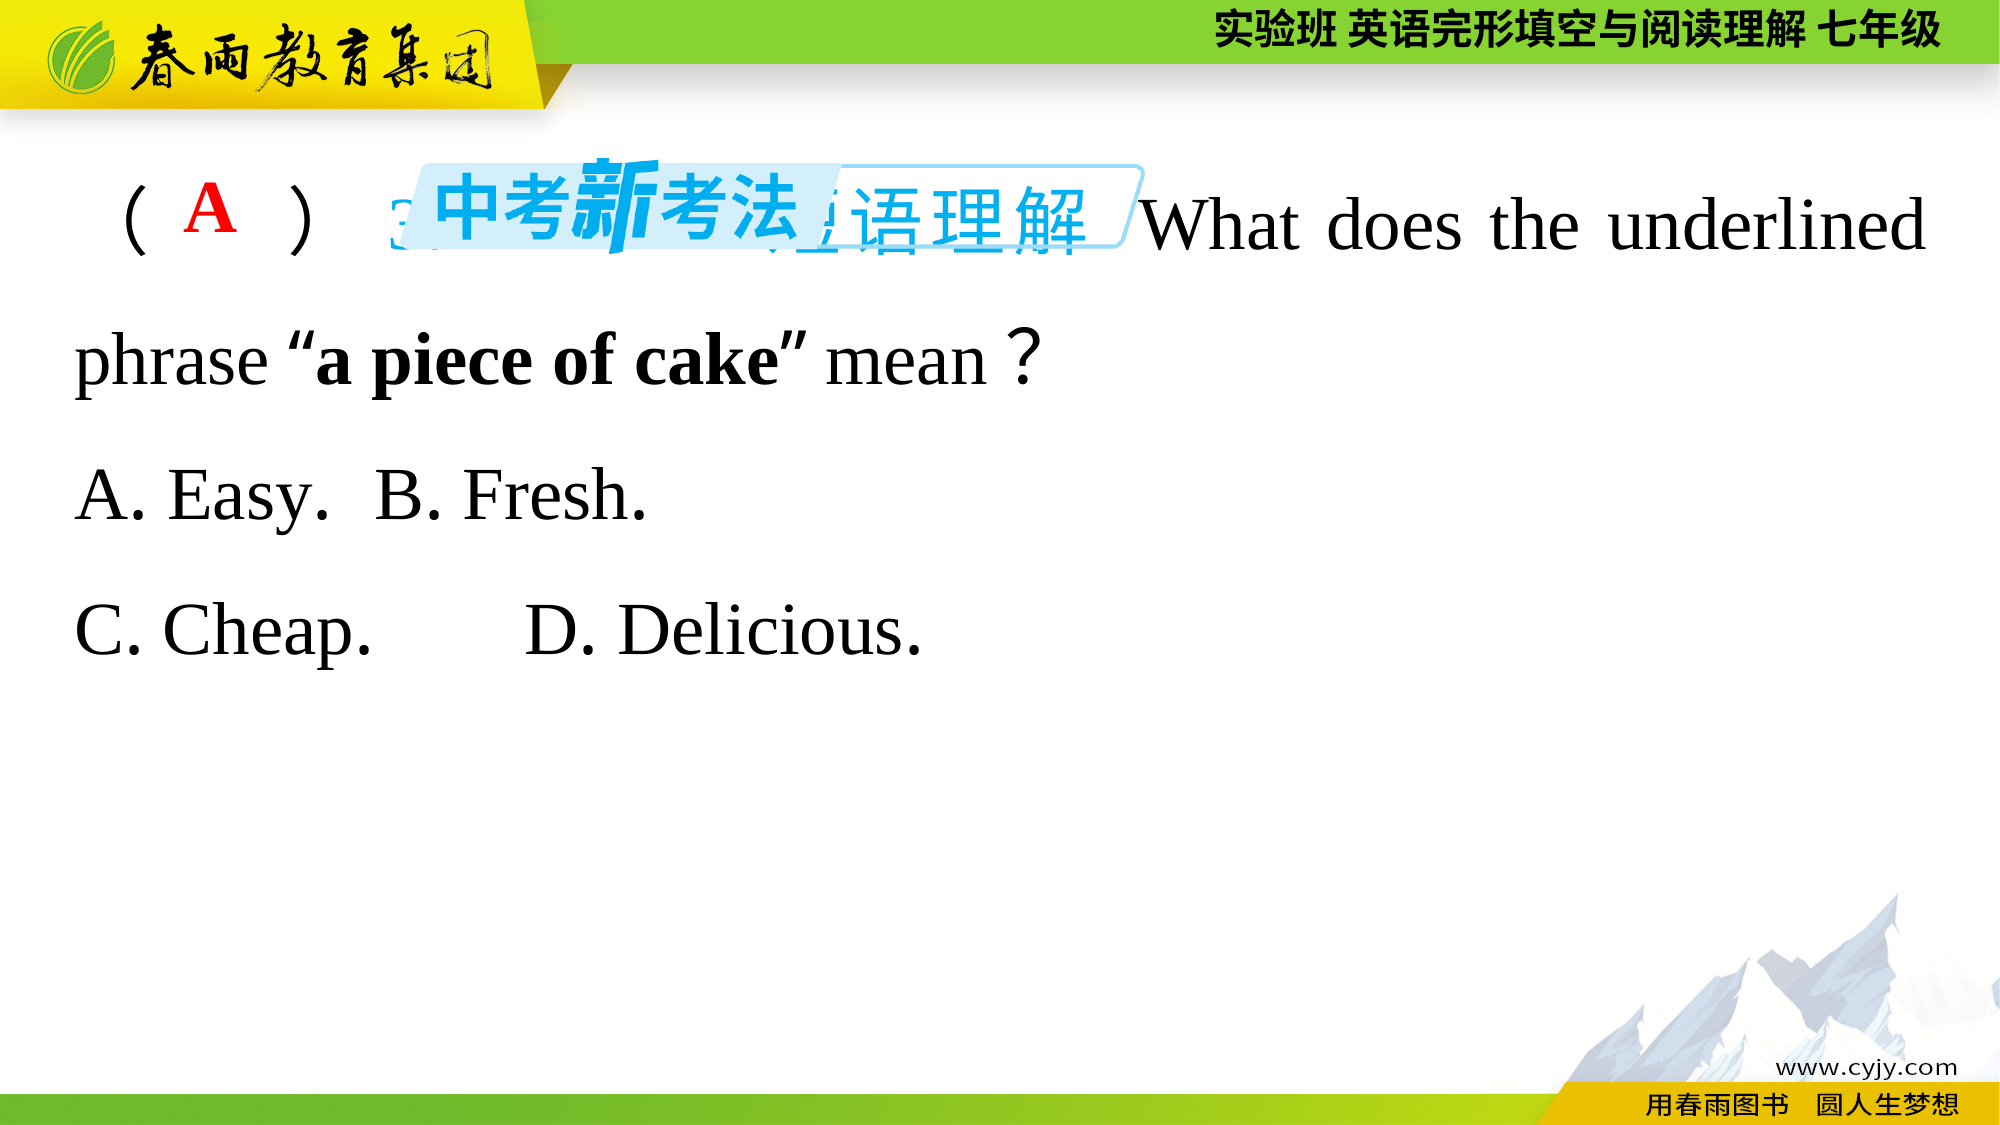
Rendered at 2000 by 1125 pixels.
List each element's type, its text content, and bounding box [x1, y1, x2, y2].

text_box A [169, 150, 254, 256]
picture [0, 0, 2000, 1125]
list （ ）3. 短语理解 What does the underlined phrase “a piece of cake” mean？ A. Easy. B. Fresh. C. Cheap. D. Delicious. [59, 122, 1944, 683]
